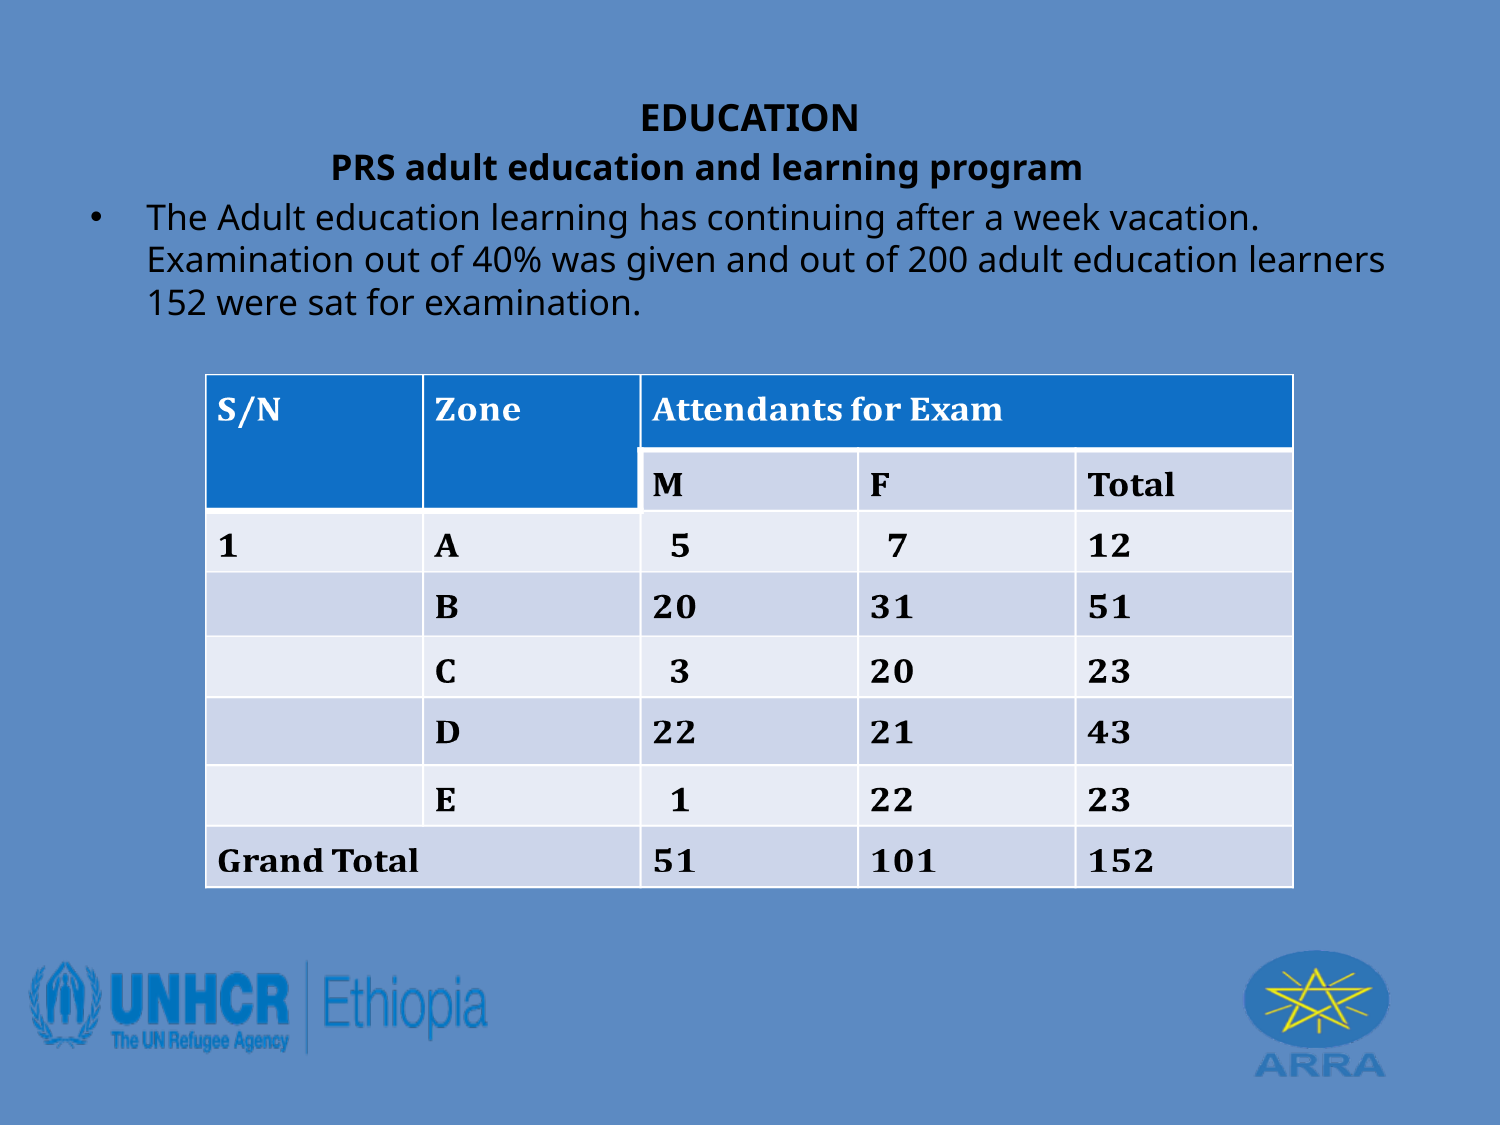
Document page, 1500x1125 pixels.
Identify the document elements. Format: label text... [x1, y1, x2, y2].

picture [0, 912, 488, 1104]
picture [1224, 949, 1413, 1104]
title EDUCATION [75, 45, 1425, 137]
list PRS adult education and learning program The Adult education learning has continuing after a week vacation. Examination out of 40% was given and out of 200 adult education learners 152 were sat for examination. [75, 137, 1425, 1005]
picture [205, 374, 1295, 901]
